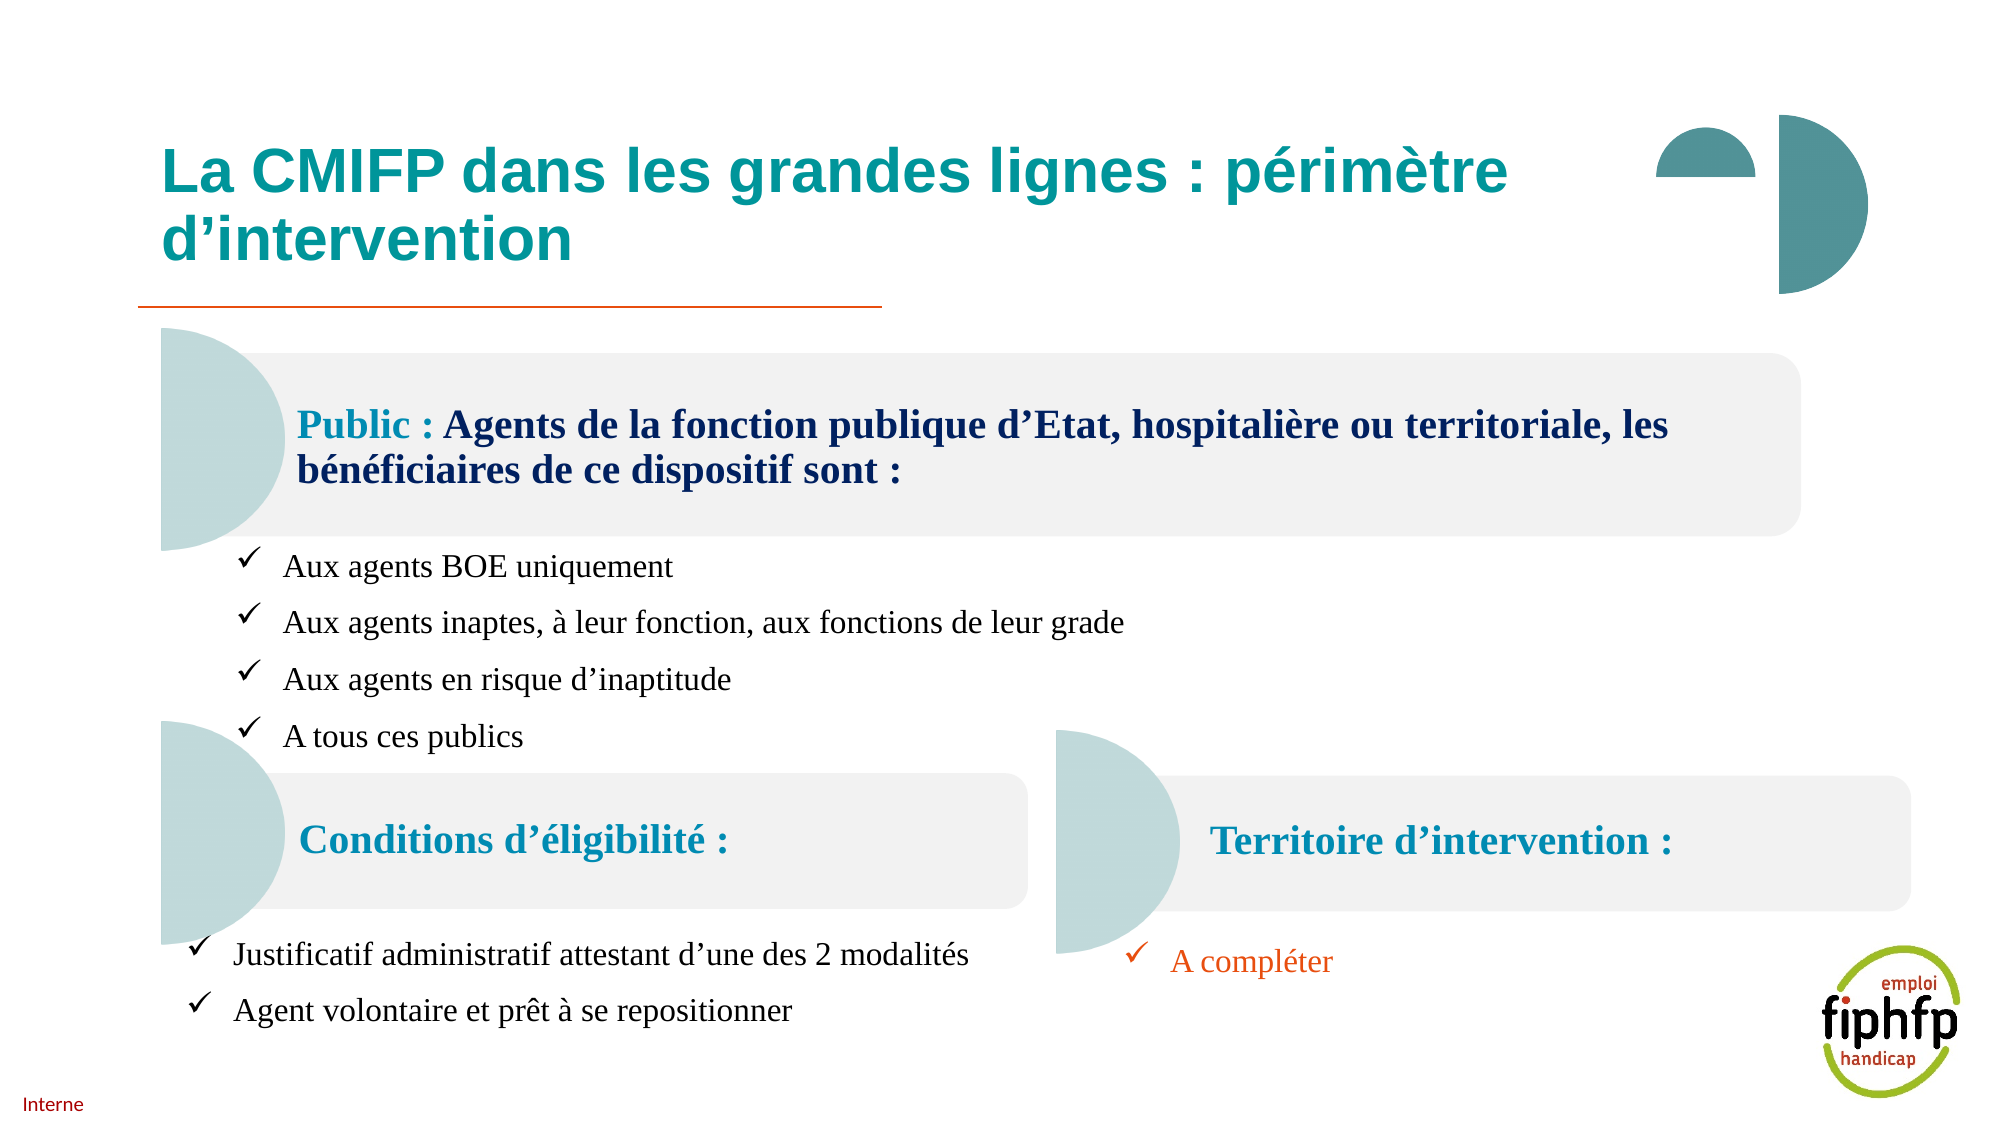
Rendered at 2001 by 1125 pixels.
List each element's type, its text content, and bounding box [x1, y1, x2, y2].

picture [1651, 122, 1761, 151]
text_box Aux agents BOE uniquement Aux agents inaptes, à leur fonction, aux fonctions de leur grade Aux agents en risque d’inaptitude A tous ces publics [220, 540, 1844, 661]
picture [146, 708, 300, 957]
picture [1768, 282, 1879, 304]
text_box A compléter [1108, 936, 1816, 1057]
picture [1041, 717, 1195, 966]
title La CMIFP dans les grandes lignes : périmètre d’intervention [146, 151, 1911, 282]
text_box [1195, 774, 1913, 913]
picture [1768, 104, 1879, 151]
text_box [146, 315, 1801, 563]
text_box Conditions d’éligibilité : [300, 749, 964, 882]
picture [1816, 941, 1966, 1101]
text_box Territoire d’intervention : [1195, 750, 1875, 883]
text_box Justificatif administratif attestant d’une des 2 modalités Agent volontaire et prêt à se repositionner [171, 929, 1047, 1050]
text_box [300, 772, 1029, 910]
